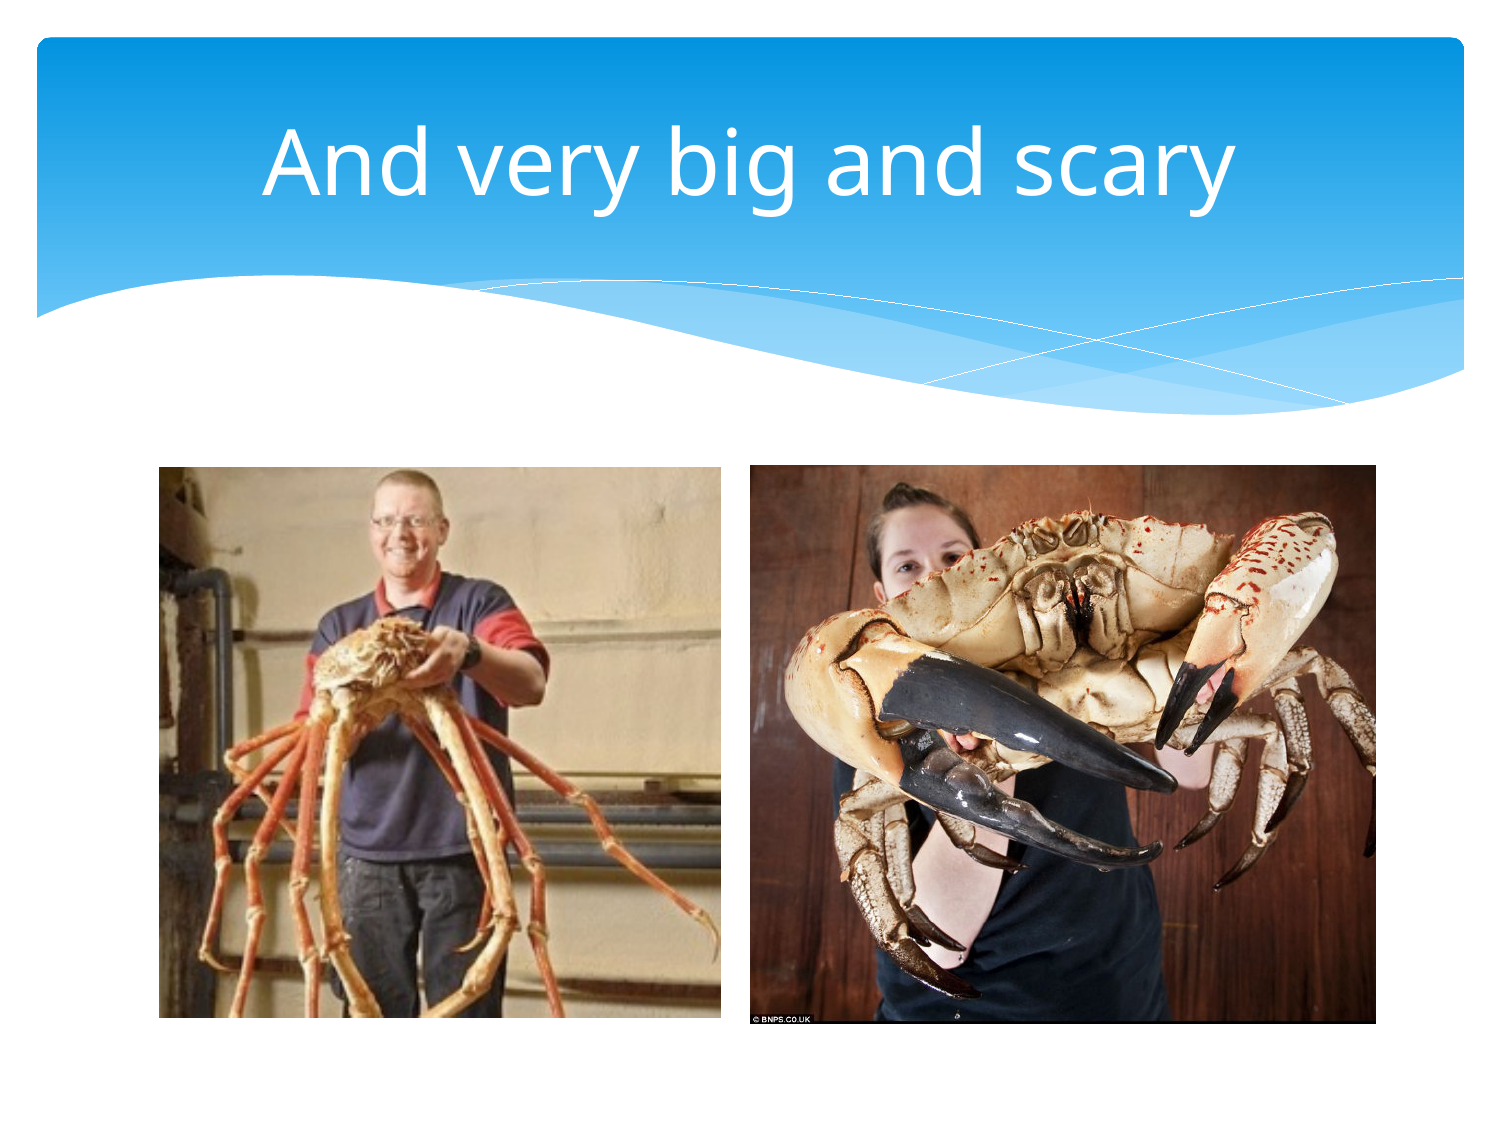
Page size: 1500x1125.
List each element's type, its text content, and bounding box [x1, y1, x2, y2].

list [159, 467, 721, 1018]
title And very big and scary [75, 55, 1425, 261]
picture [749, 465, 1377, 1024]
